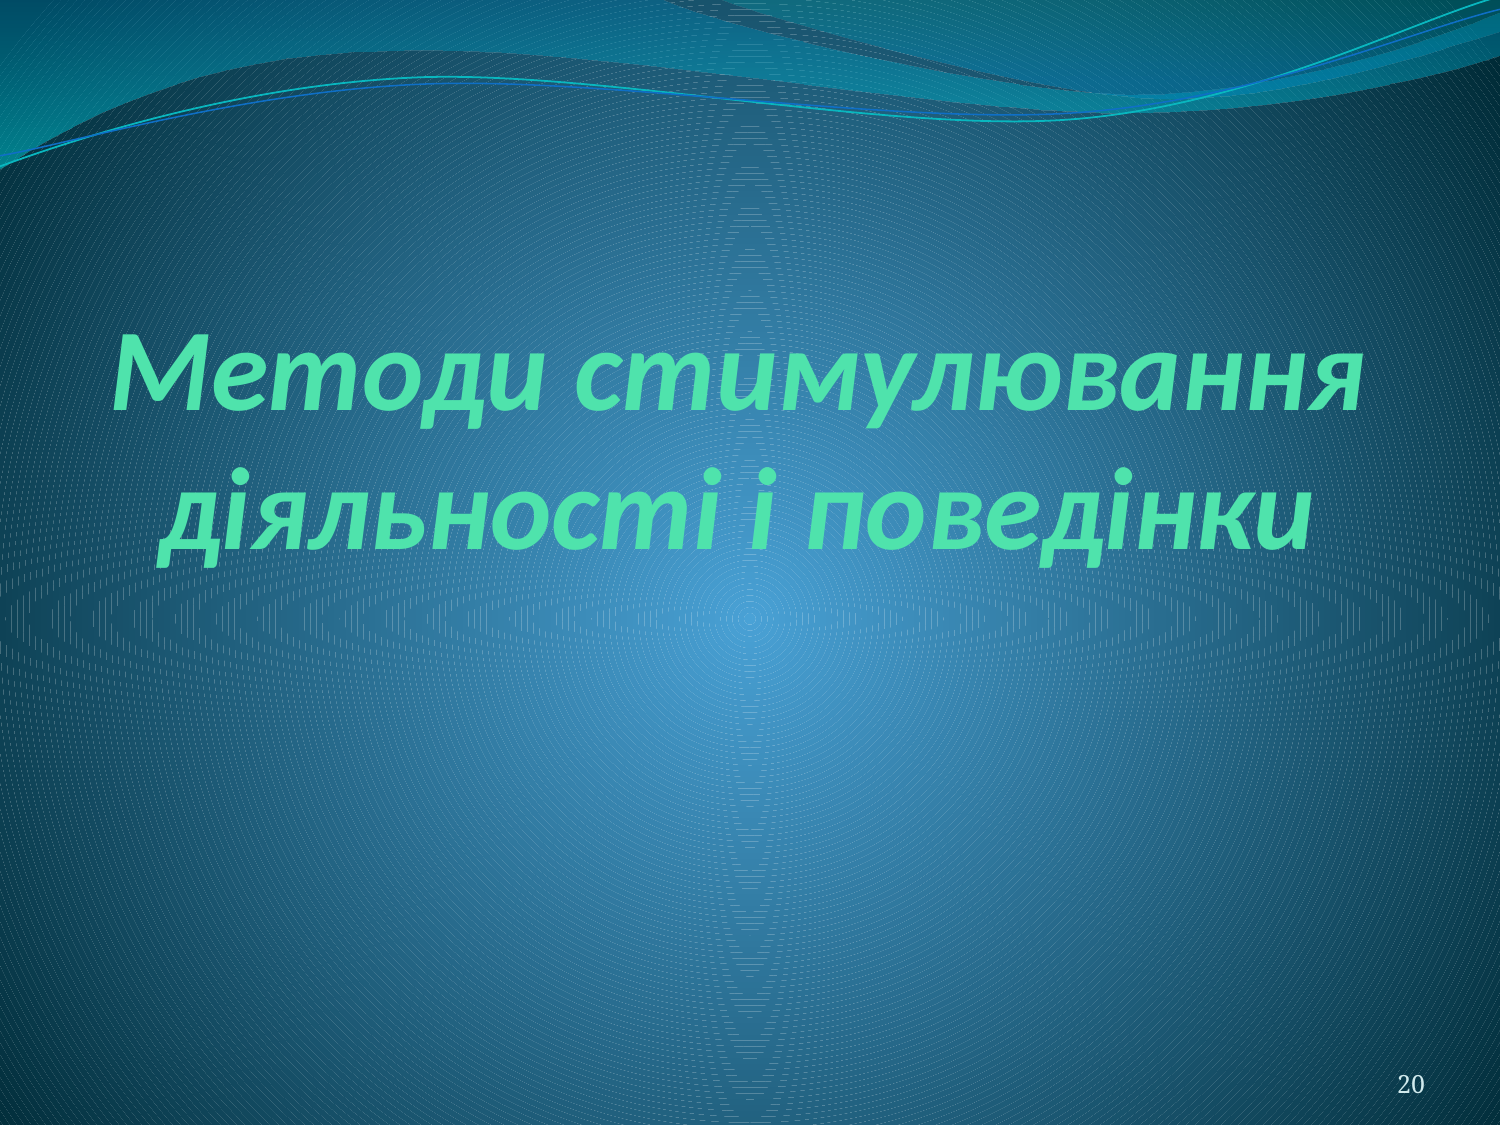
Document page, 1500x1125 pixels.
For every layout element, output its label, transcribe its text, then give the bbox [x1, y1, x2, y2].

title Методи стимулювання діяльності і поведінки [100, 349, 1376, 574]
slide_number 20 [1299, 1042, 1425, 1103]
